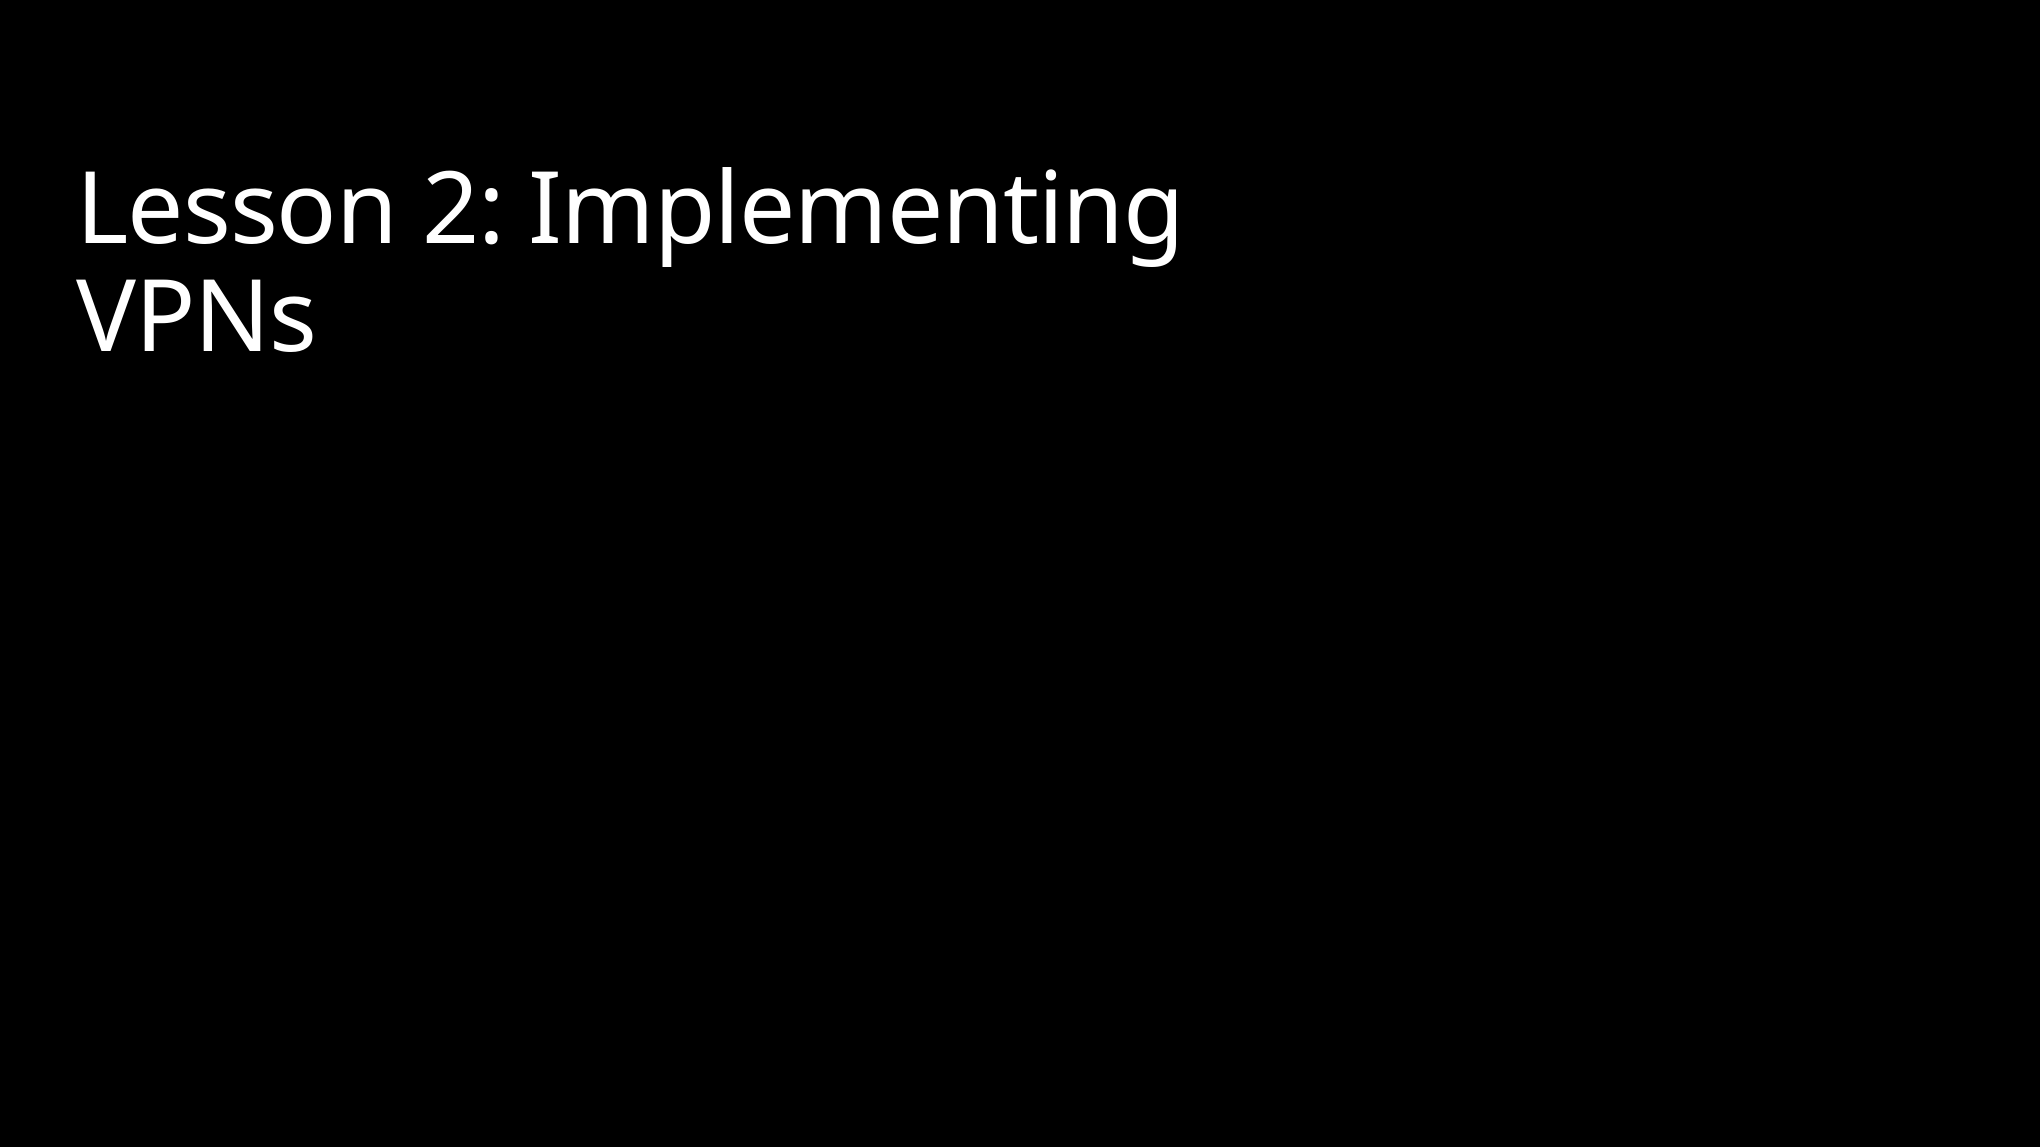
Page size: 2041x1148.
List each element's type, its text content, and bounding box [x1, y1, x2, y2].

title Lesson 2: Implementing VPNs [76, 157, 1324, 753]
